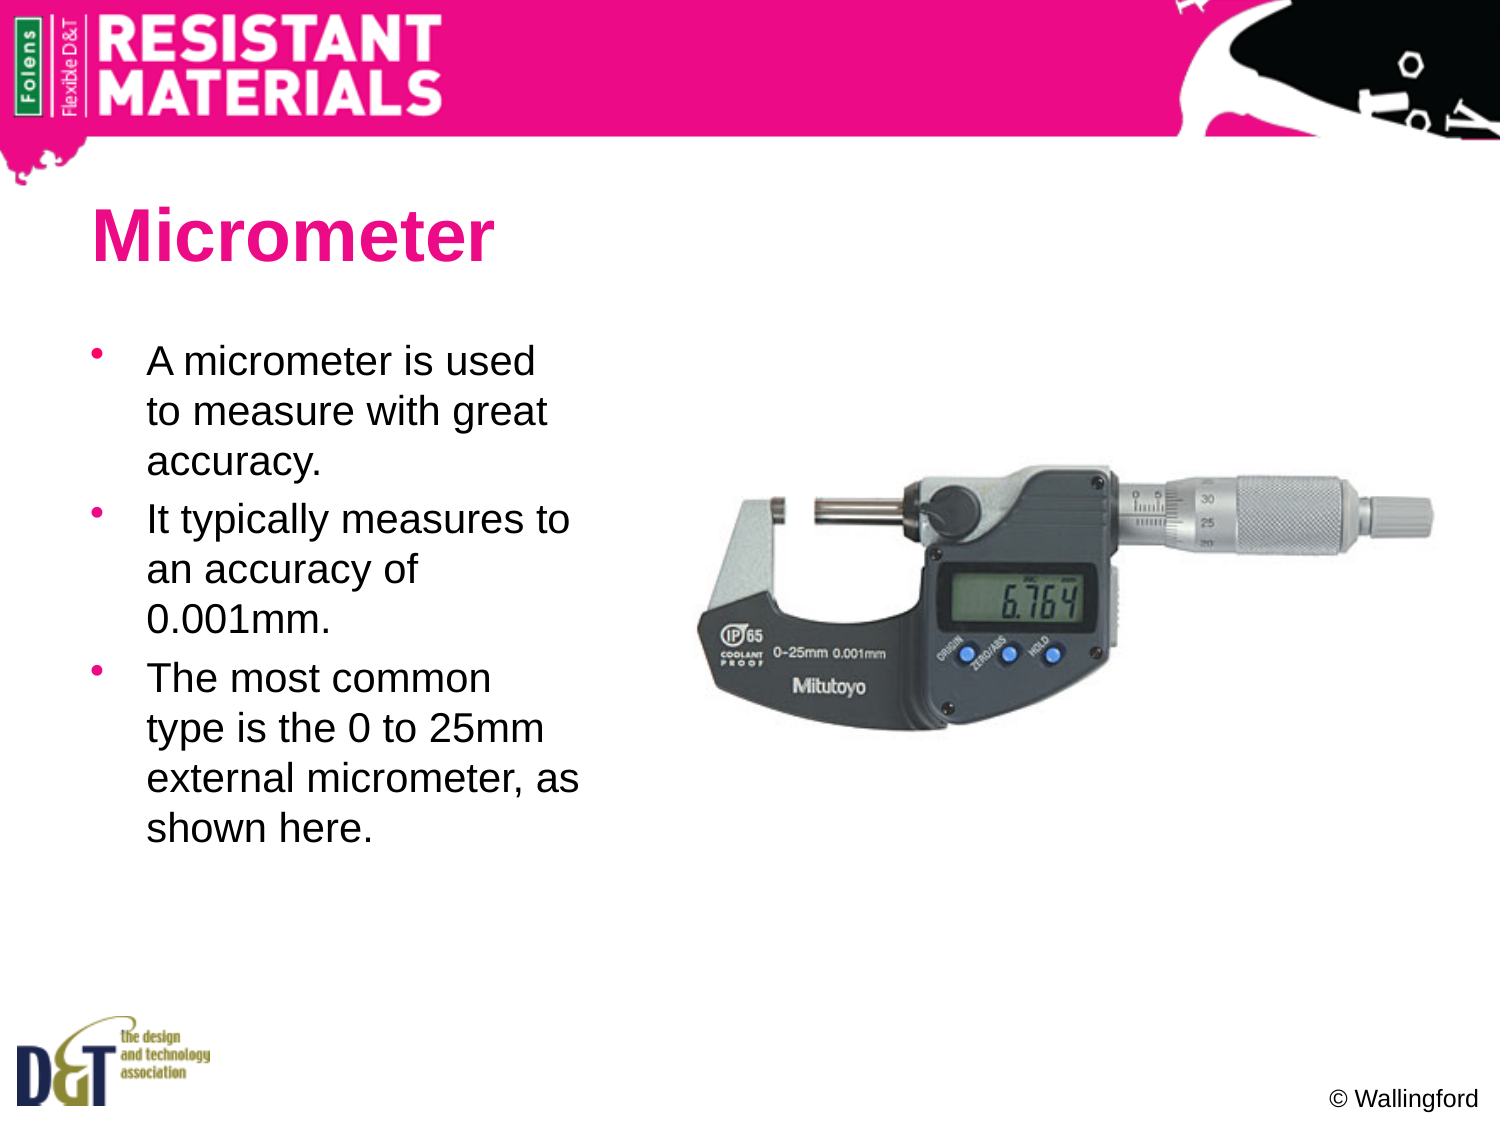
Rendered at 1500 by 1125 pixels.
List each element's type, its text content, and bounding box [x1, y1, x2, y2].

footer © Wallingford [1257, 1074, 1495, 1125]
picture [0, 0, 1500, 1125]
title Micrometer [76, 160, 1427, 301]
list A micrometer is used to measure with great accuracy. It typically measures to an accuracy of 0.001mm. The most common type is the 0 to 25mm external micrometer, as shown here. [75, 326, 597, 1005]
